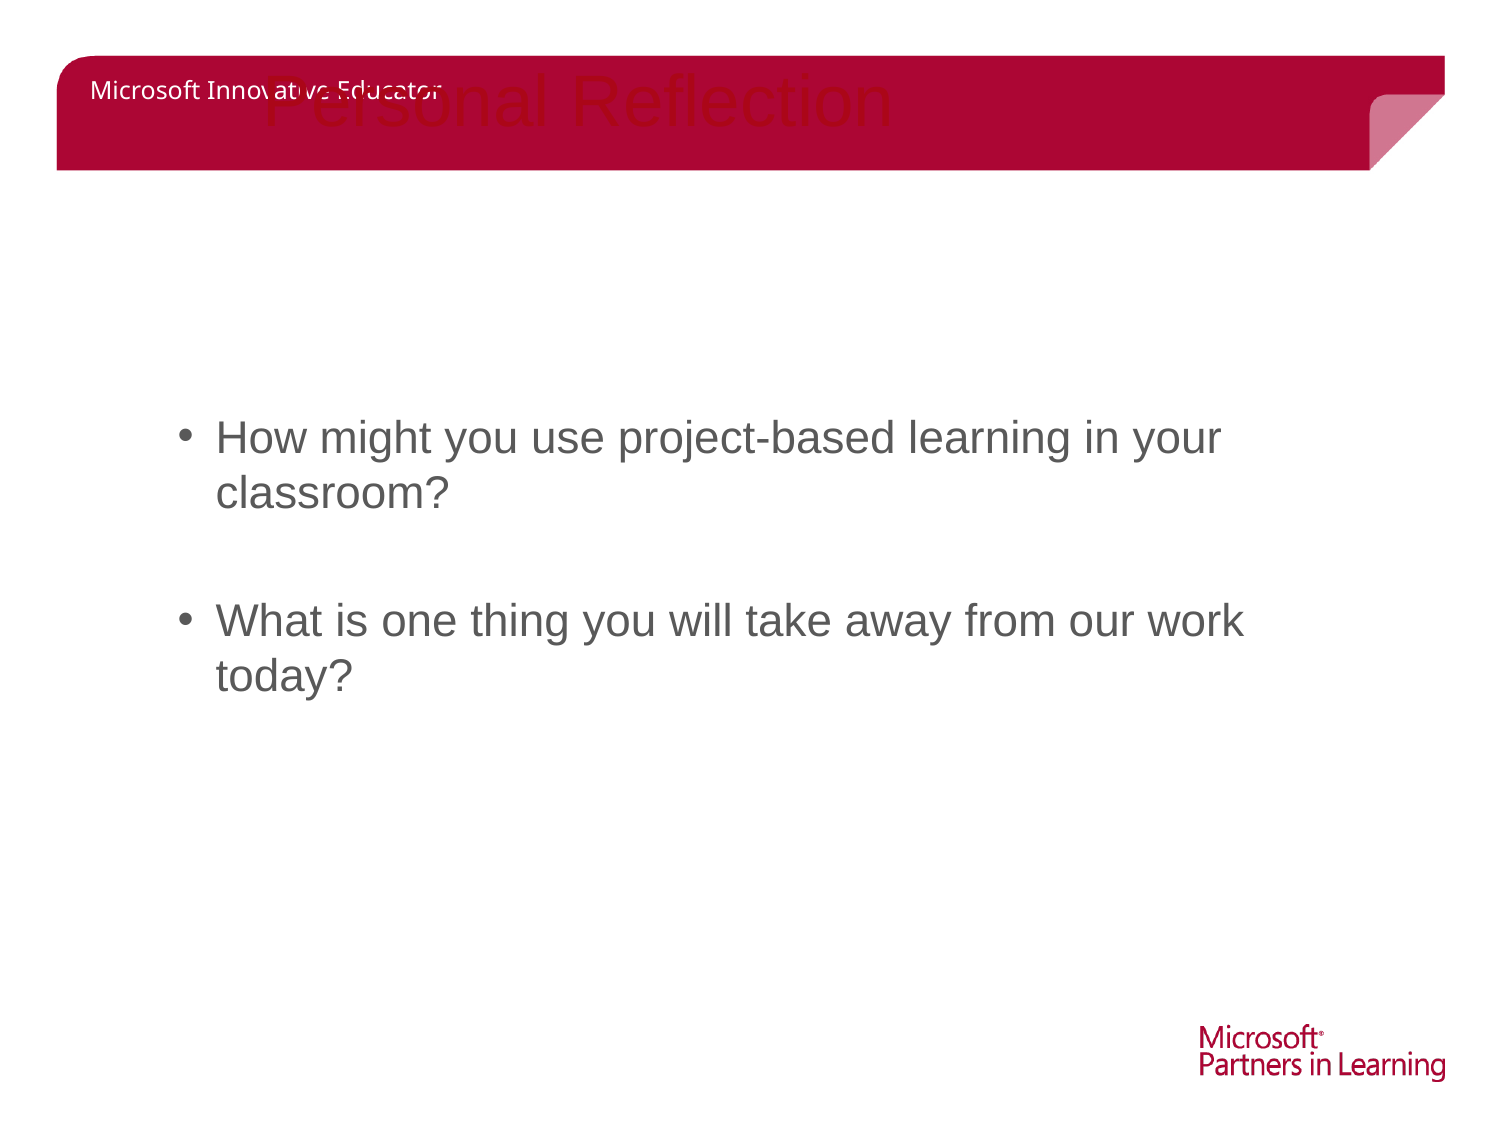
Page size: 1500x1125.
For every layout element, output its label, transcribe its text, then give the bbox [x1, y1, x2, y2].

picture [0, 0, 1500, 213]
list How might you use project-based learning in your classroom? What is one thing you will take away from our work today? [162, 399, 1376, 1013]
picture [1200, 1024, 1445, 1082]
title Personal Reflection [247, 45, 1451, 150]
